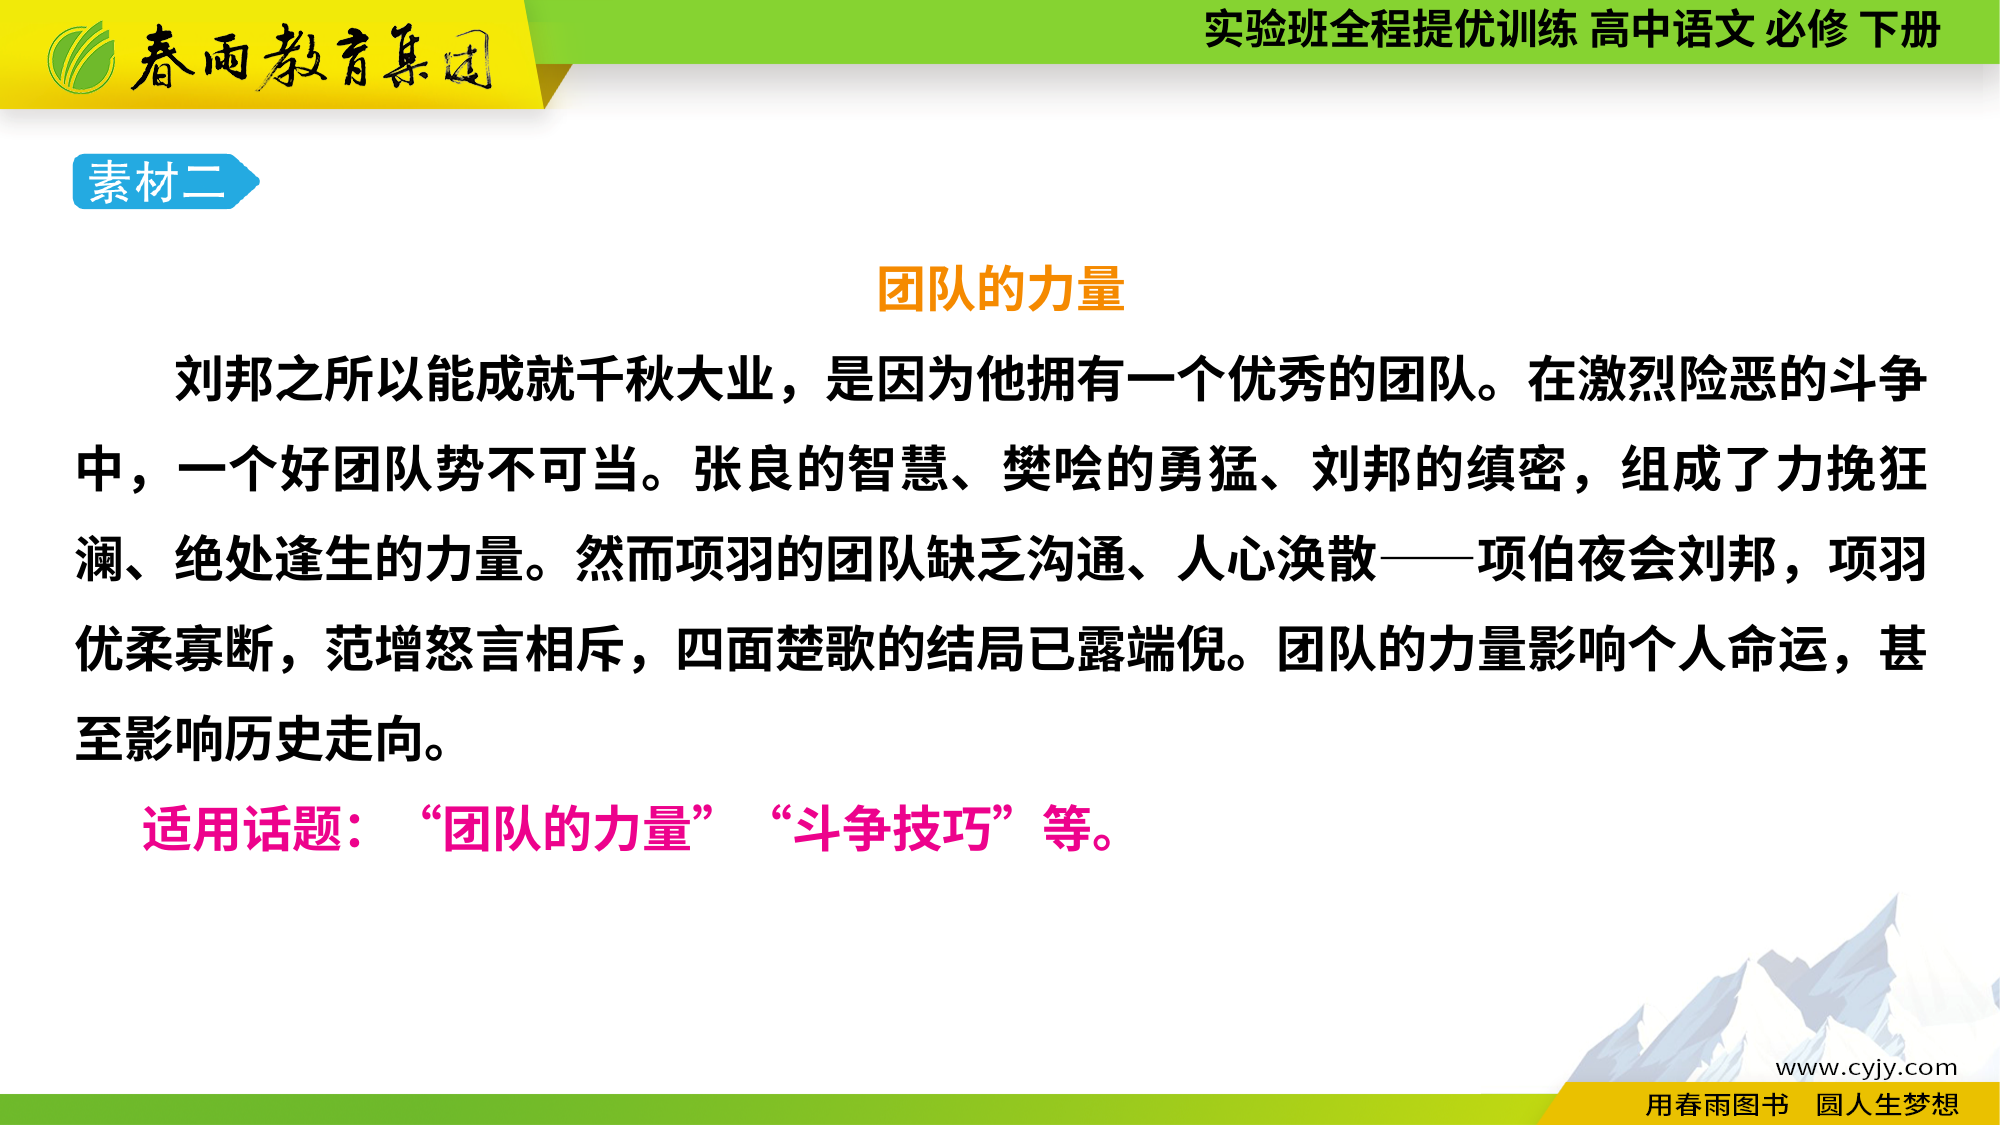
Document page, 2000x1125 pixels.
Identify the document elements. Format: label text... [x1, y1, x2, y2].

picture [0, 0, 2000, 1125]
list 团队的力量 刘邦之所以能成就千秋大业，是因为他拥有一个优秀的团队。在激烈险恶的斗争中，一个好团队势不可当。张良的智慧、樊哙的勇猛、刘邦的缜密，组成了力挽狂澜、绝处逢生的力量。然而项羽的团队缺乏沟通、人心涣散——项伯夜会刘邦，项羽优柔寡断，范增怒言相斥，四面楚歌的结局已露端倪。团队的力量影响个人命运，甚至影响历史走向。 适用话题：“团队的力量”“斗争技巧”等。 [59, 219, 1944, 872]
